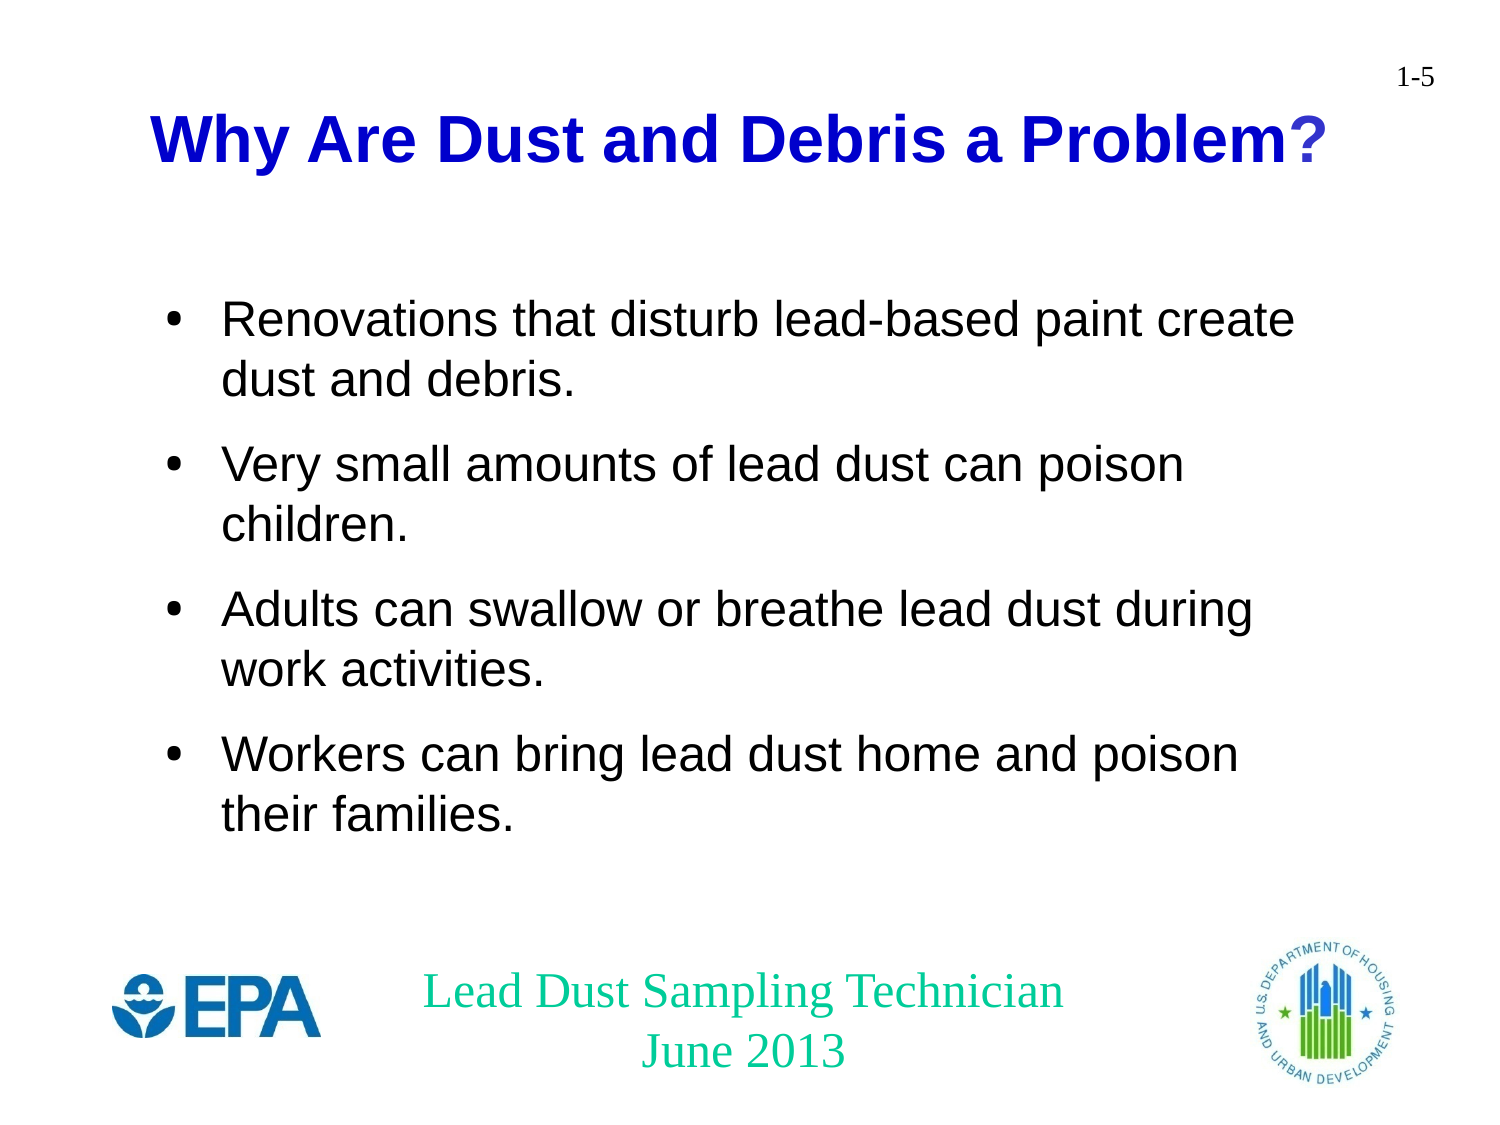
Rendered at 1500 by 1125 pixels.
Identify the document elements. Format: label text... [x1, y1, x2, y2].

title Why Are Dust and Debris a Problem? [135, 42, 1448, 230]
picture [1250, 937, 1400, 1088]
text_box [125, 87, 1500, 283]
picture [112, 974, 321, 1038]
text_box Renovations that disturb lead-based paint create dust and debris. Very small amounts of lead dust can poison children. Adults can swallow or breathe lead dust during work activities. Workers can bring lead dust home and poison their families. [150, 279, 1335, 850]
